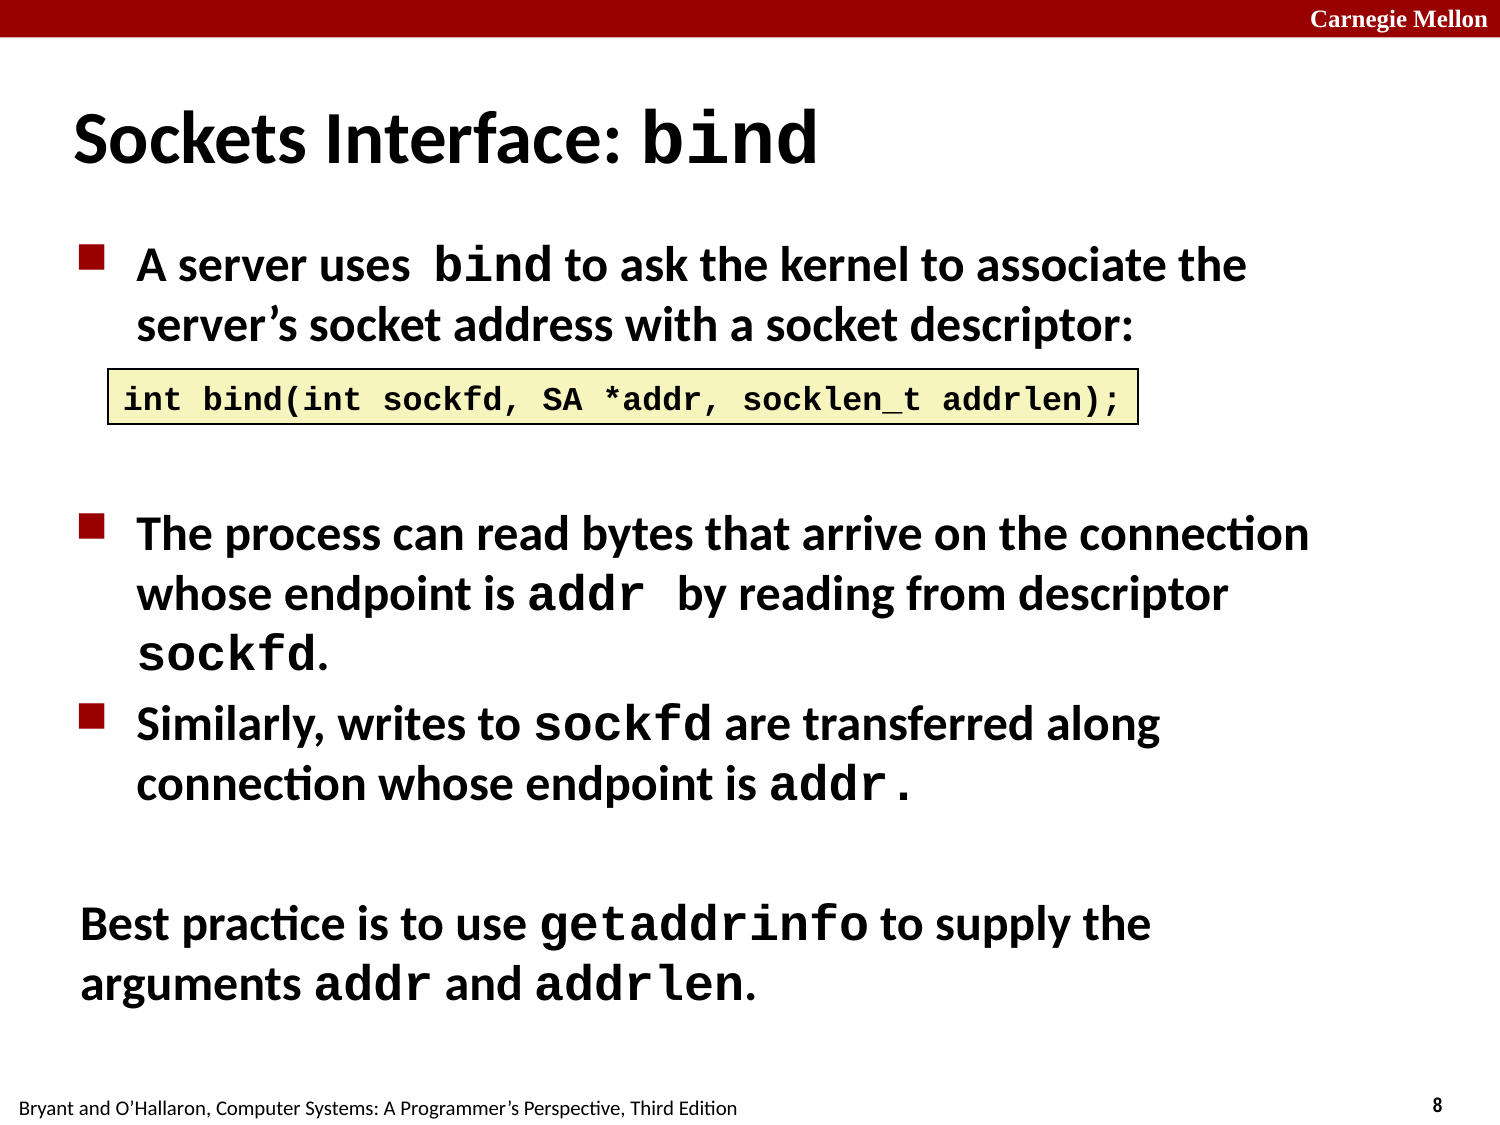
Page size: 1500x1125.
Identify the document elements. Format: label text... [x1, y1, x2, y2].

title Sockets Interface: bind [58, 71, 1305, 197]
text_box int bind(int sockfd, SA *addr, socklen_t addrlen); [108, 369, 1138, 425]
list A server uses bind to ask the kernel to associate the server’s socket address with a socket descriptor: The process can read bytes that arrive on the connection whose endpoint is addr by reading from descriptor sockfd. Similarly, writes to sockfd are transferred along connection whose endpoint is addr. Best practice is to use getaddrinfo to supply the arguments addr and addrlen. [64, 223, 1361, 351]
